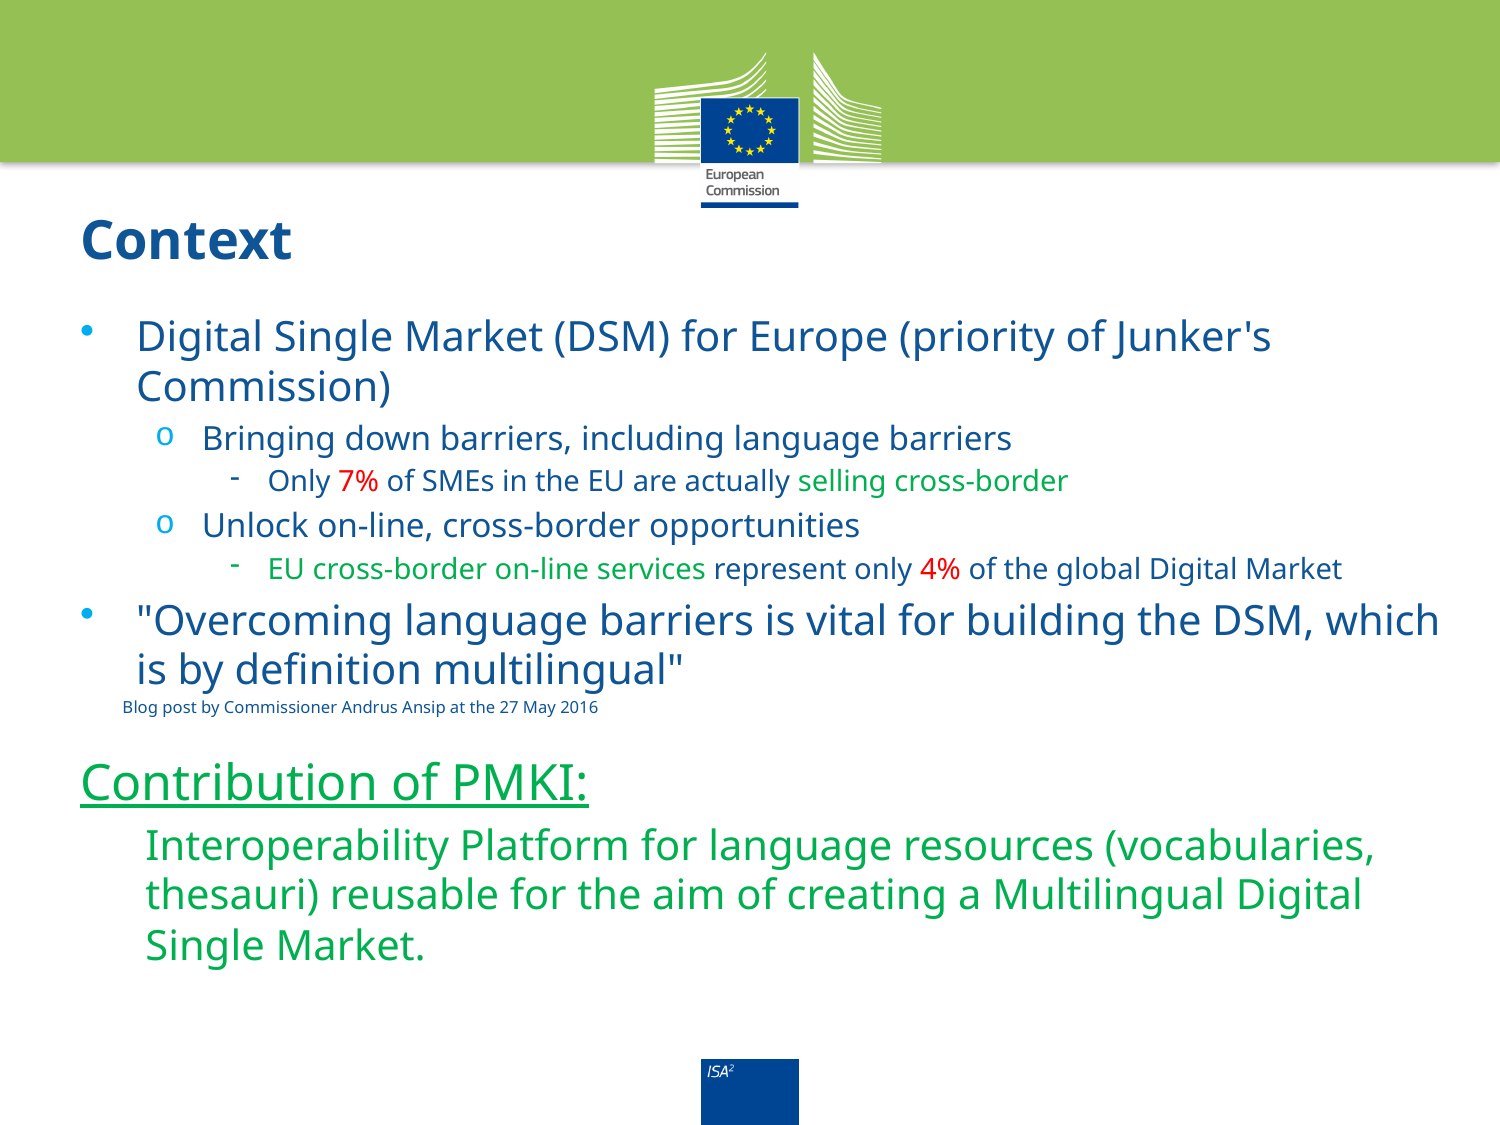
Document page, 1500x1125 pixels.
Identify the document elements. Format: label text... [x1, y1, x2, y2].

picture [607, 7, 892, 160]
picture [701, 1059, 799, 1125]
title Context [64, 160, 1416, 302]
list Digital Single Market (DSM) for Europe (priority of Junker's Commission) Bringing down barriers, including language barriers Only 7% of SMEs in the EU are actually selling cross-border Unlock on-line, cross-border opportunities EU cross-border on-line services represent only 4% of the global Digital Market "Overcoming language barriers is vital for building the DSM, which is by definition multilingual" Blog post by Commissioner Andrus Ansip at the 27 May 2016 Contribution of PMKI: Interoperability Platform for language resources (vocabularies, thesauri) reusable for the aim of creating a Multilingual Digital Single Market. [64, 302, 1461, 965]
